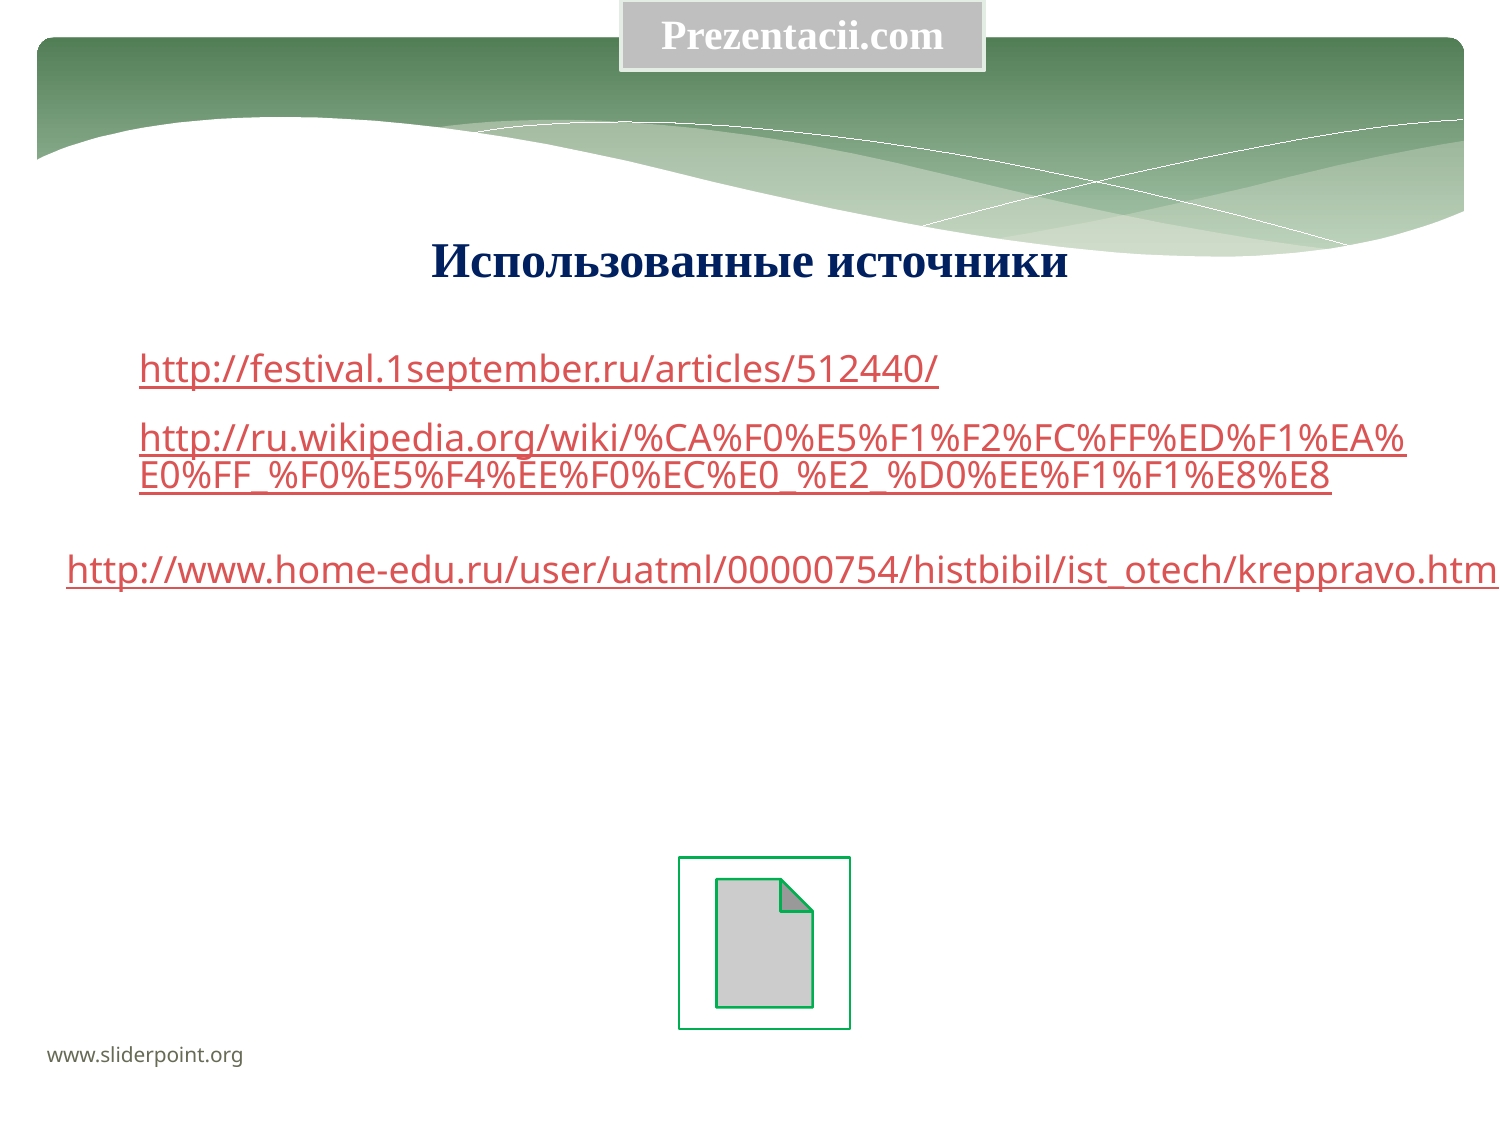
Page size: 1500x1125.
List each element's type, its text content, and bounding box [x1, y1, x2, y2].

footer www.sliderpoint.org [31, 1025, 653, 1086]
text_box Использованные источники [0, 219, 1500, 295]
text_box http://festival.1september.ru/articles/512440/ [123, 338, 1120, 361]
text_box http://www.home-edu.ru/user/uatml/00000754/histbibil/ist_otech/kreppravo.htm [41, 538, 1500, 605]
text_box http://ru.wikipedia.org/wiki/%CA%F0%E5%F1%F2%FC%FF%ED%F1%EA%E0%FF_%F0%E5%F4%EE%F0%EC%E0_%E2_%D0%EE%F1%F1%E8%E8 [123, 361, 1435, 518]
text_box [678, 856, 851, 1030]
text_box Prezentacii.com [619, 0, 986, 72]
